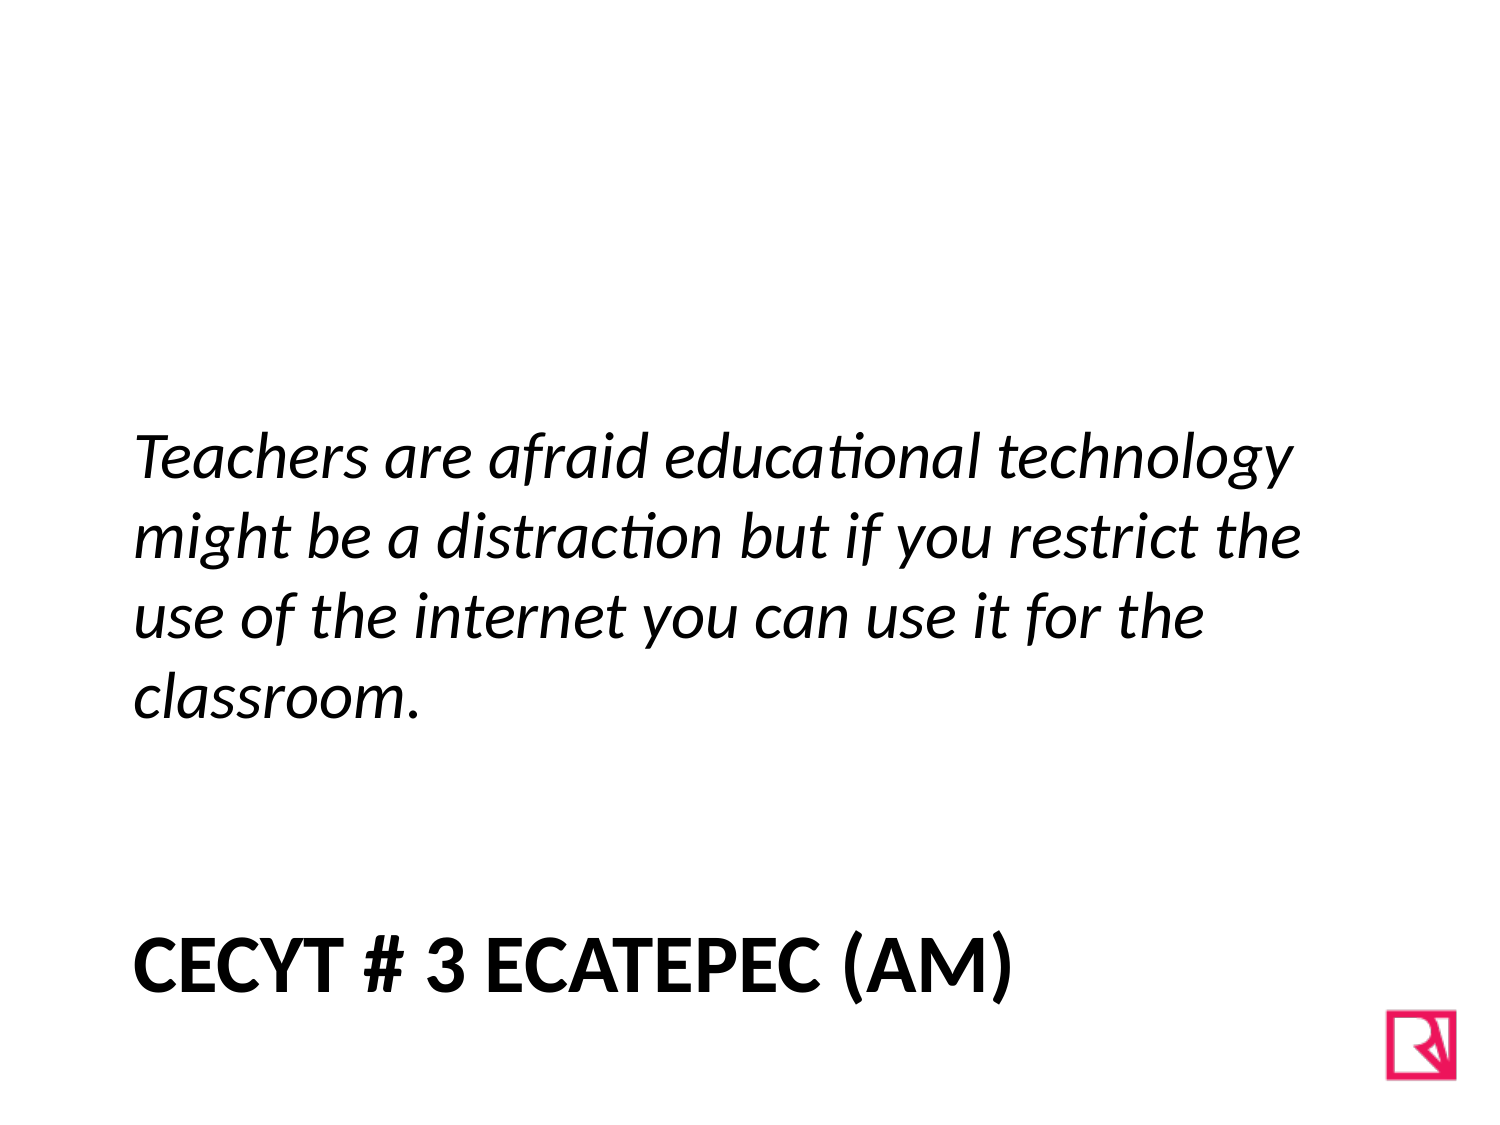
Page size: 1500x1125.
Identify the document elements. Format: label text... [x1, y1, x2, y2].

text_box Cecyt # 3 ecatepec (AM) [118, 901, 1394, 1125]
picture [1375, 999, 1466, 1089]
text_box Teachers are afraid educational technology might be a distraction but if you restrict the use of the internet you can use it for the classroom. [118, 586, 1394, 833]
